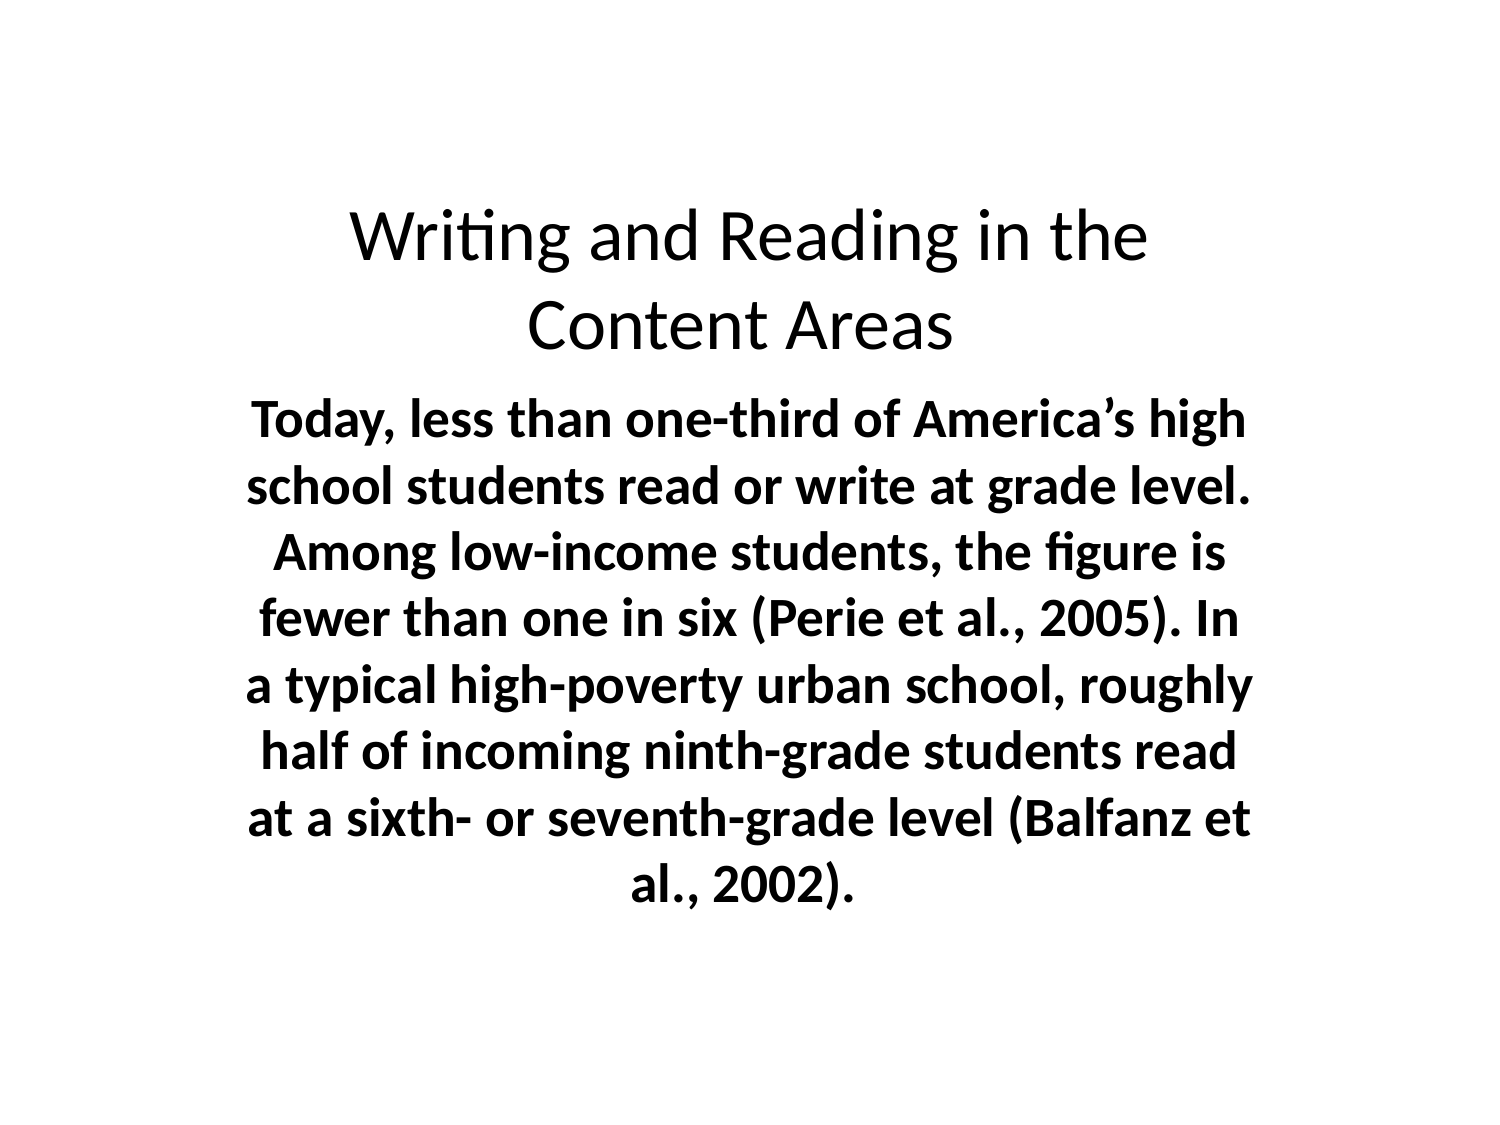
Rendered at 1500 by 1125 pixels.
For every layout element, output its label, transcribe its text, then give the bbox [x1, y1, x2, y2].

title Writing and Reading in the Content Areas [112, 87, 1388, 463]
subtitle Today, less than one-third of America’s high school students read or write at grade level. Among low-income students, the figure is fewer than one in six (Perie et al., 2005). In a typical high-poverty urban school, roughly half of incoming ninth-grade students read at a sixth- or seventh-grade level (Balfanz et al., 2002). [225, 375, 1275, 925]
